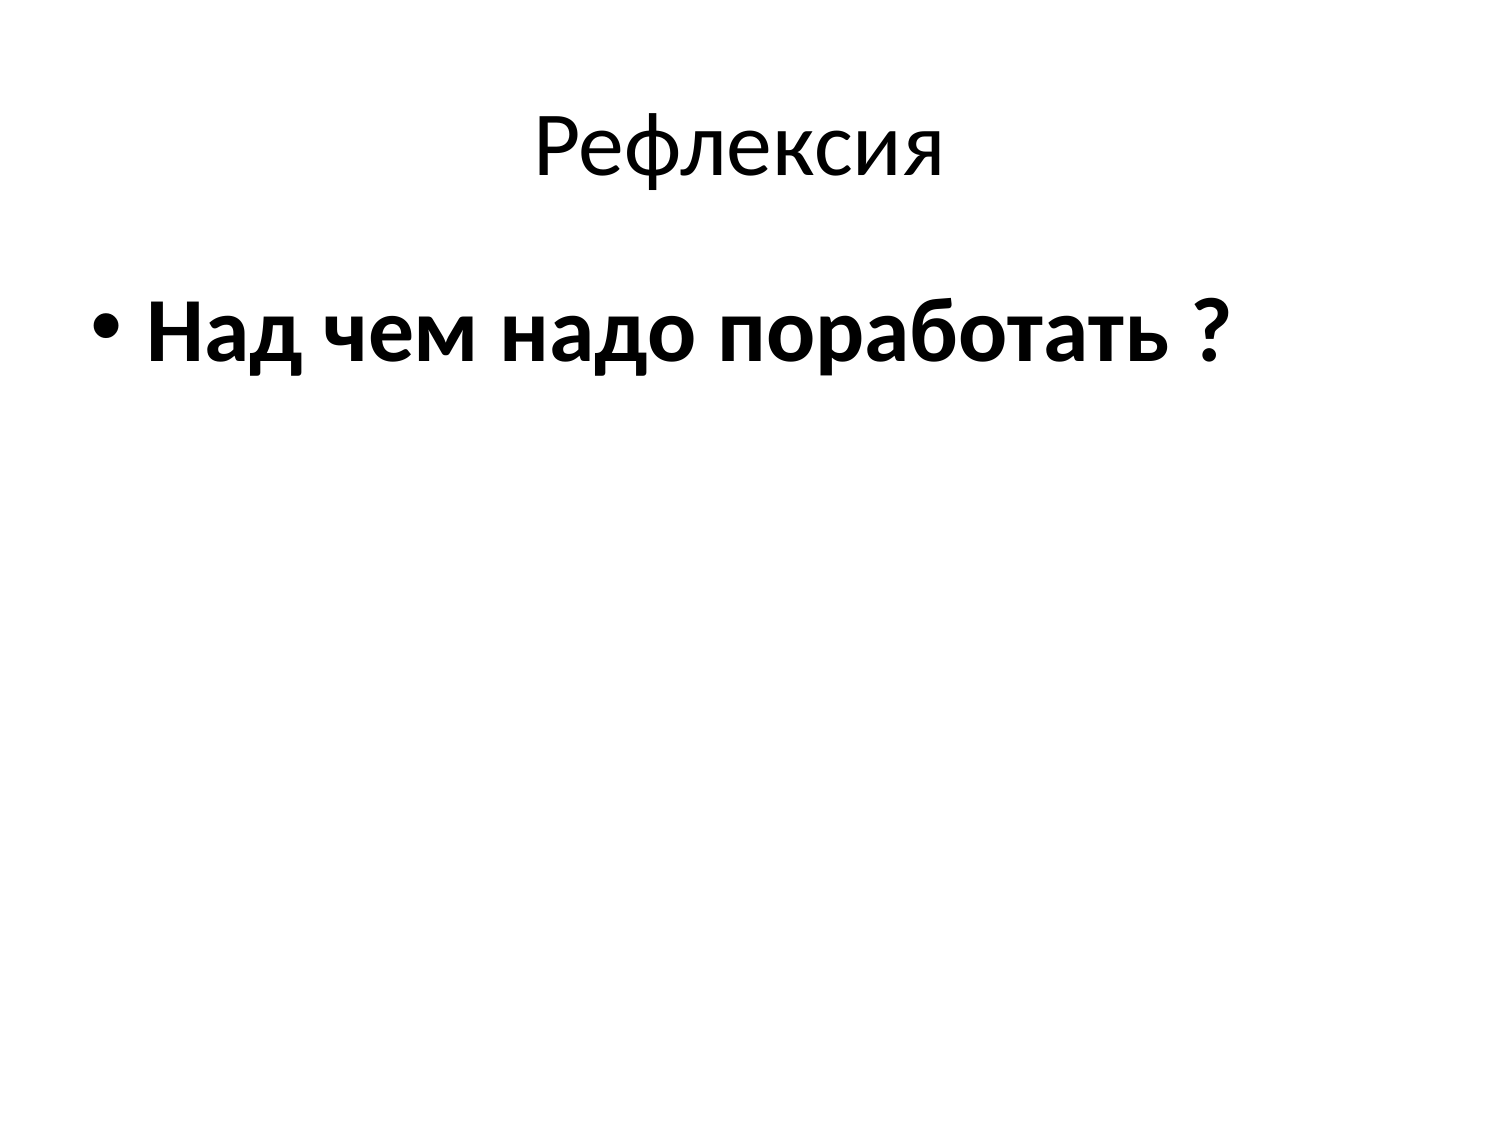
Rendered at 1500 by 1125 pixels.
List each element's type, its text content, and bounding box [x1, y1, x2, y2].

list Над чем надо поработать ? [75, 262, 1425, 1005]
title Рефлексия [75, 45, 1425, 233]
